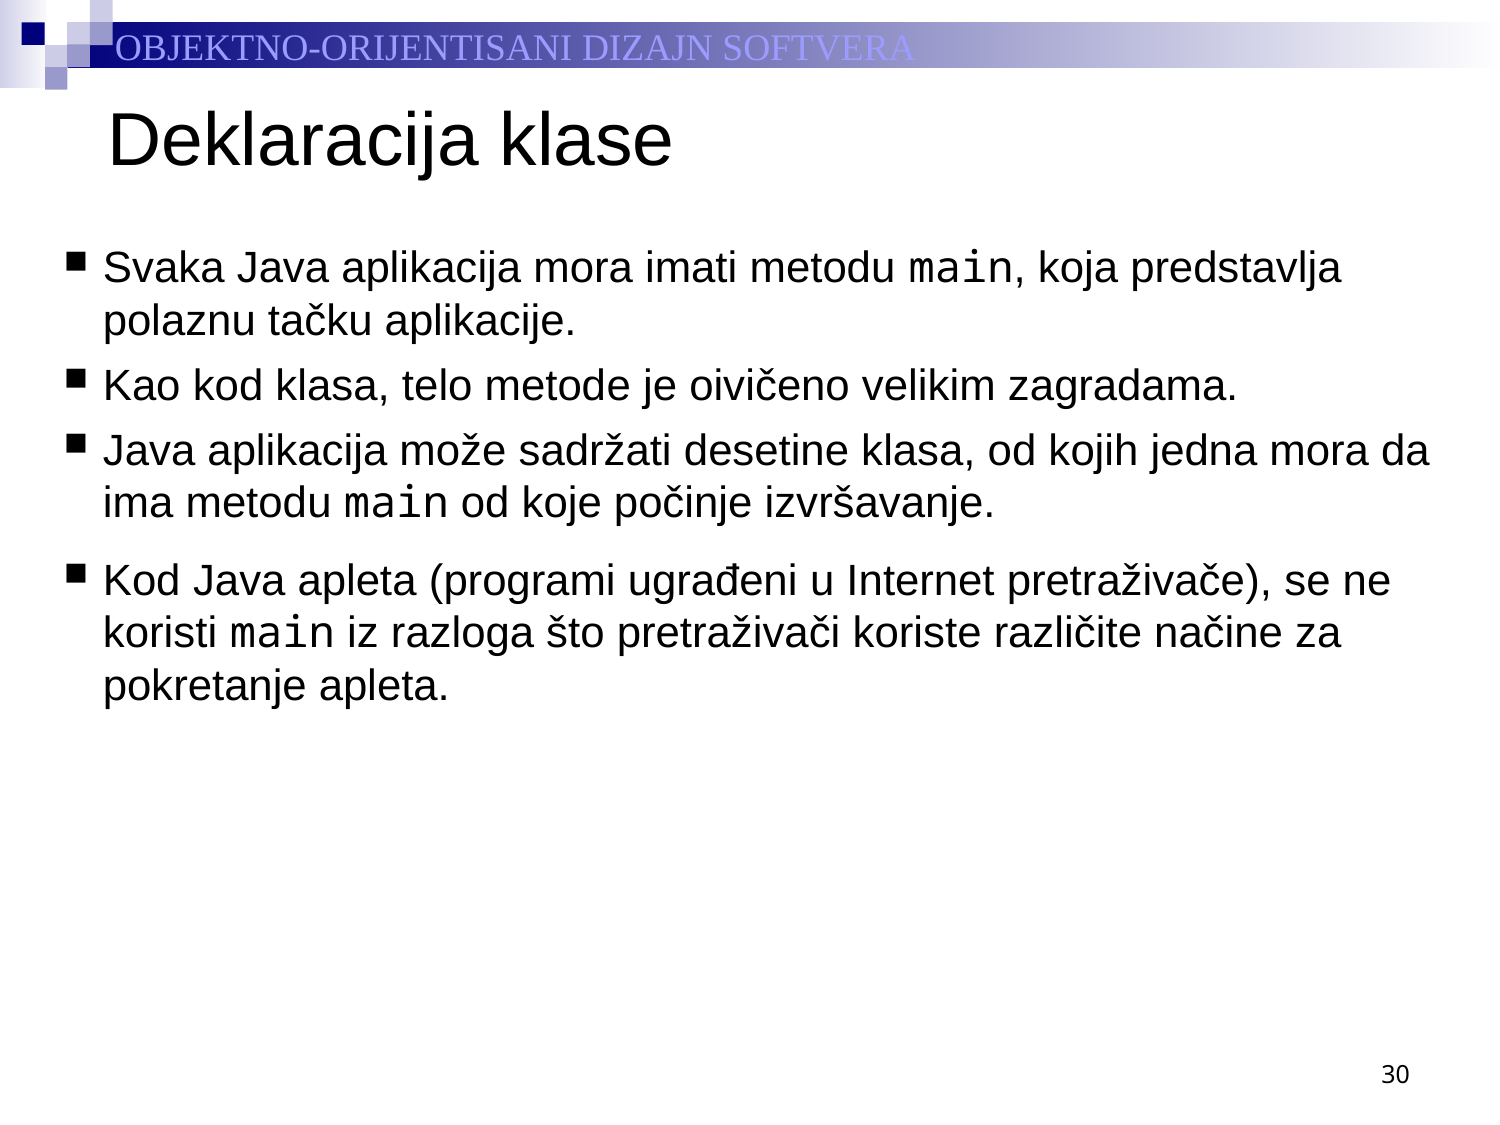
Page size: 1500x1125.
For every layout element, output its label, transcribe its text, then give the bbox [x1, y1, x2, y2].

slide_number 30 [1074, 1024, 1426, 1101]
text_box Svaka Java aplikacija mora imati metodu main, koja predstavlja polaznu tačku aplikacije. Kao kod klasa, telo metode je oivičeno velikim zagradama. Java aplikacija može sadržati desetine klasa, od kojih jedna mora da ima metodu main od koje počinje izvršavanje. Kod Java apleta (programi ugrađeni u Internet pretraživače), se ne koristi main iz razloga što pretraživači koriste različite načine za pokretanje apleta. [48, 231, 1484, 1071]
title Deklaracija klase [92, 75, 762, 197]
